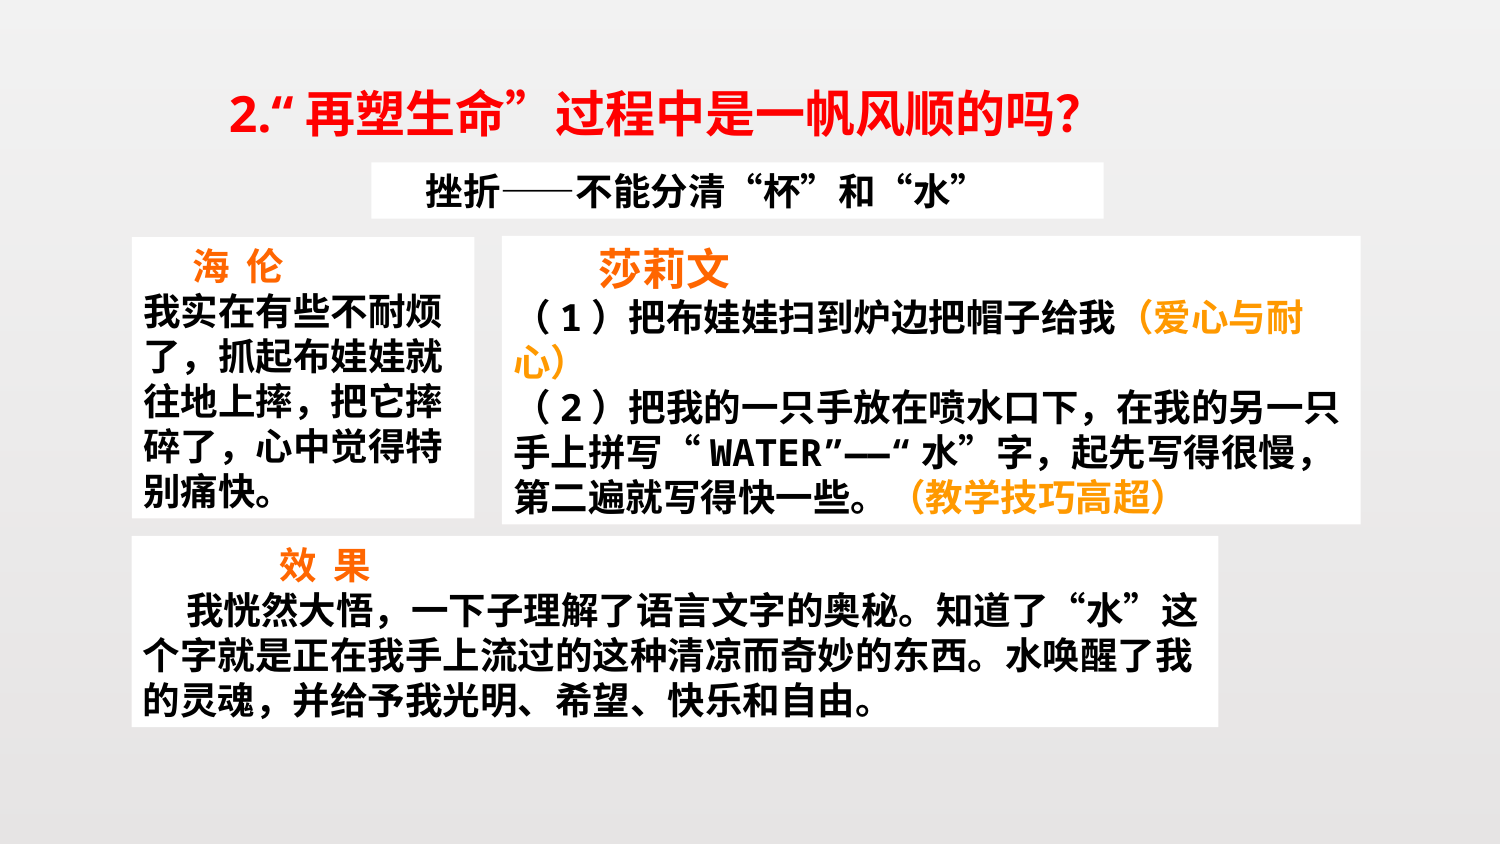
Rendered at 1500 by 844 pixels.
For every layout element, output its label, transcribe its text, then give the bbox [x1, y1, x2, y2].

text_box 挫折——不能分清“杯”和“水” [371, 162, 1104, 219]
text_box 海 伦 我实在有些不耐烦了，抓起布娃娃就往地上摔，把它摔碎了，心中觉得特别痛快。 [131, 237, 475, 519]
text_box 莎莉文 （1）把布娃娃扫到炉边把帽子给我（爱心与耐心） （2）把我的一只手放在喷水口下，在我的另一只手上拼写“WATER”——“水”字，起先写得很慢，第二遍就写得快一些。（教学技巧高超） [501, 235, 1361, 525]
text_box 效 果 我恍然大悟，一下子理解了语言文字的奥秘。知道了“水”这个字就是正在我手上流过的这种清凉而奇妙的东西。水唤醒了我的灵魂，并给予我光明、希望、快乐和自由。 [131, 535, 1219, 728]
text_box 2.“再塑生命”过程中是一帆风顺的吗？ [217, 76, 1118, 148]
